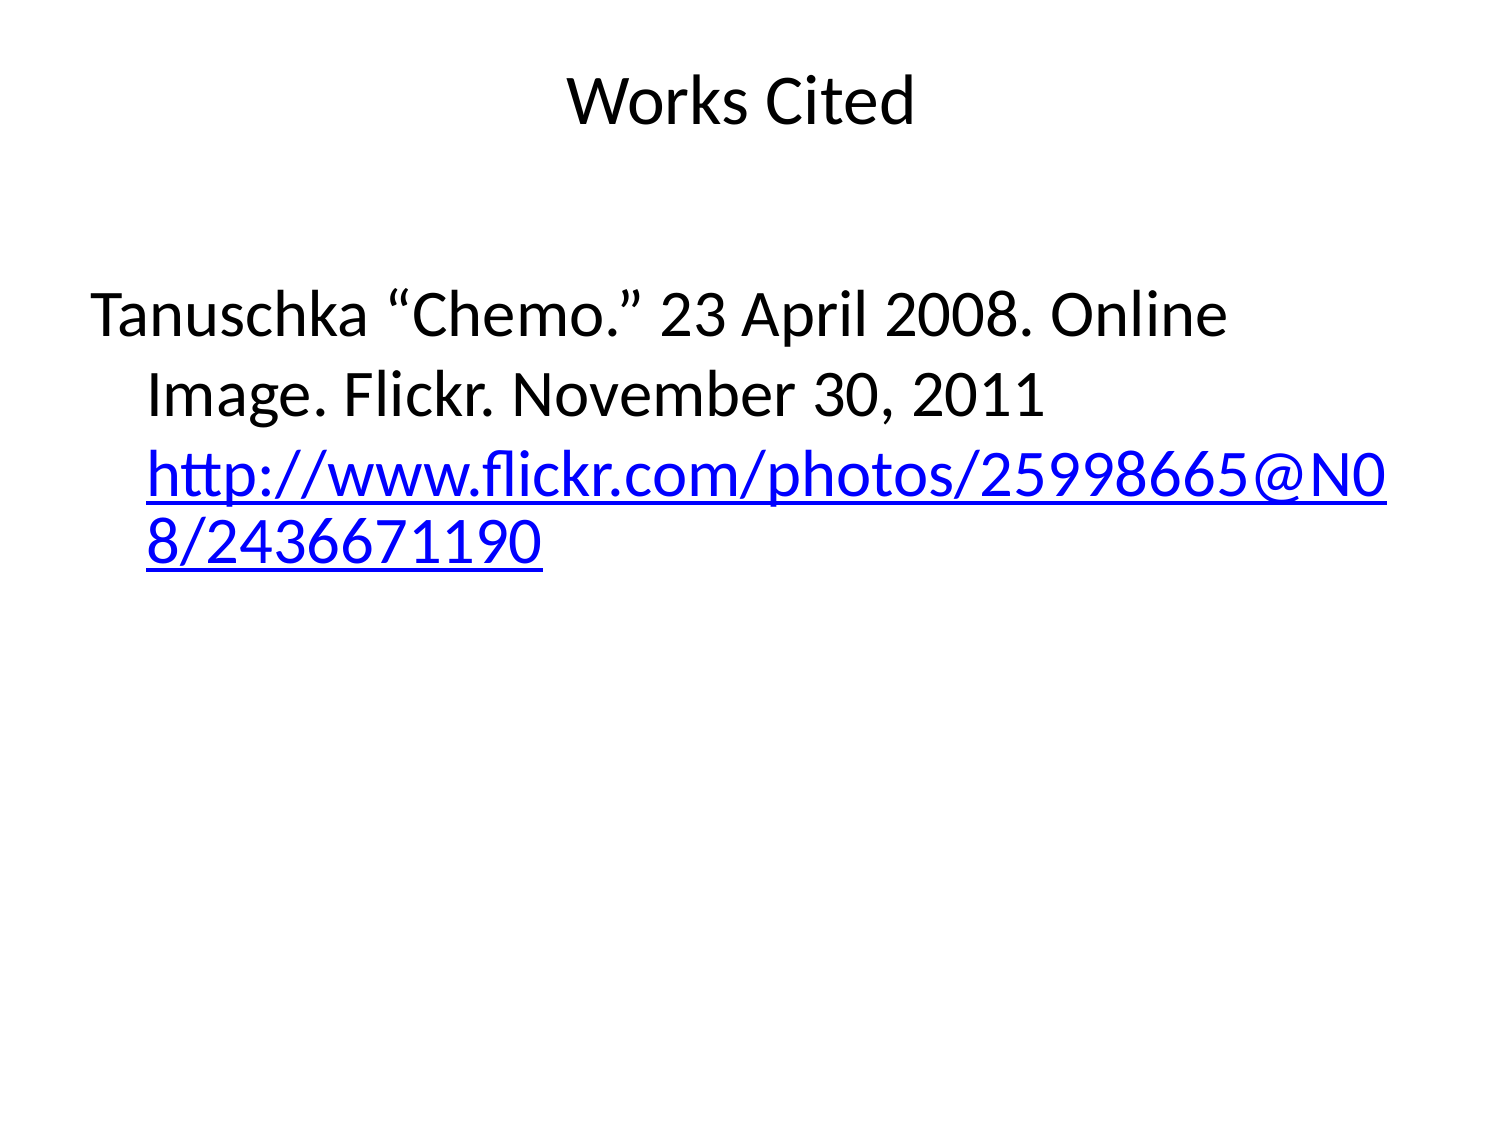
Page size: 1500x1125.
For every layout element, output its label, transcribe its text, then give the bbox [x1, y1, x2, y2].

title Works Cited [75, 45, 1425, 233]
list Tanuschka “Chemo.” 23 April 2008. Online Image. Flickr. November 30, 2011 http://www.flickr.com/photos/25998665@N08/2436671190 [75, 262, 1425, 1005]
